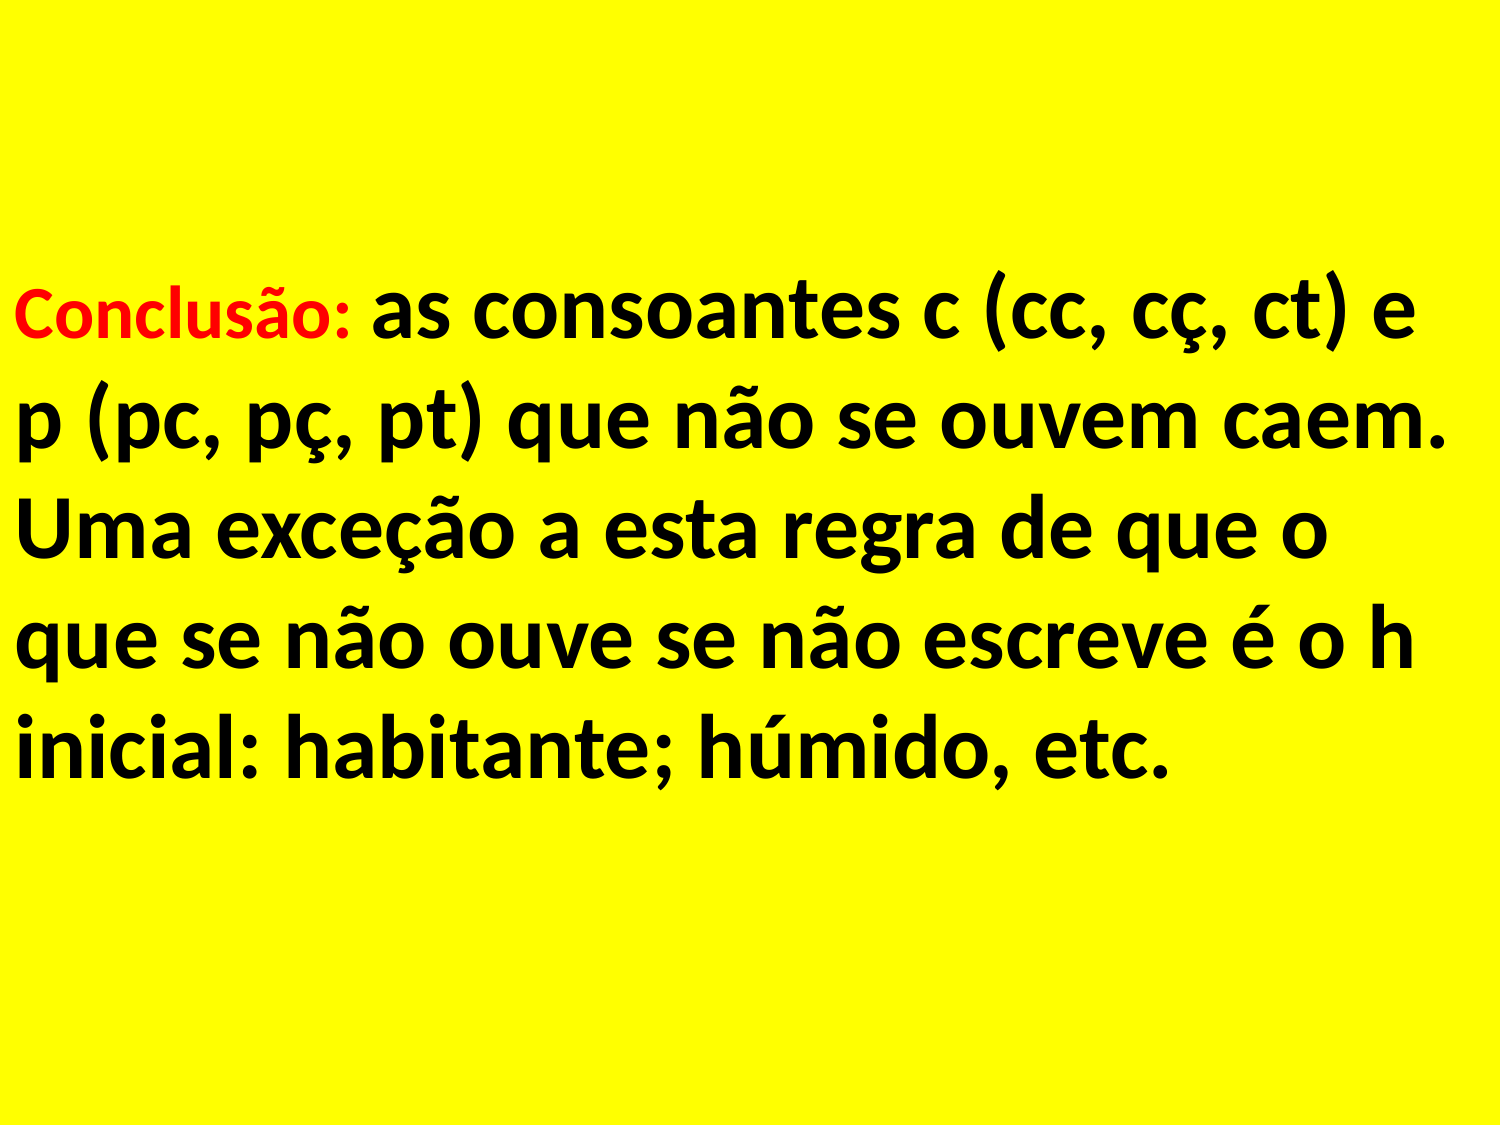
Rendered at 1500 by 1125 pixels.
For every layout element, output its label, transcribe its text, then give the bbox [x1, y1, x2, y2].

text_box Conclusão: as consoantes c (cc, cç, ct) e p (pc, pç, pt) que não se ouvem caem. Uma exceção a esta regra de que o que se não ouve se não escreve é o h inicial: habitante; húmido, etc. [0, 0, 1500, 1125]
